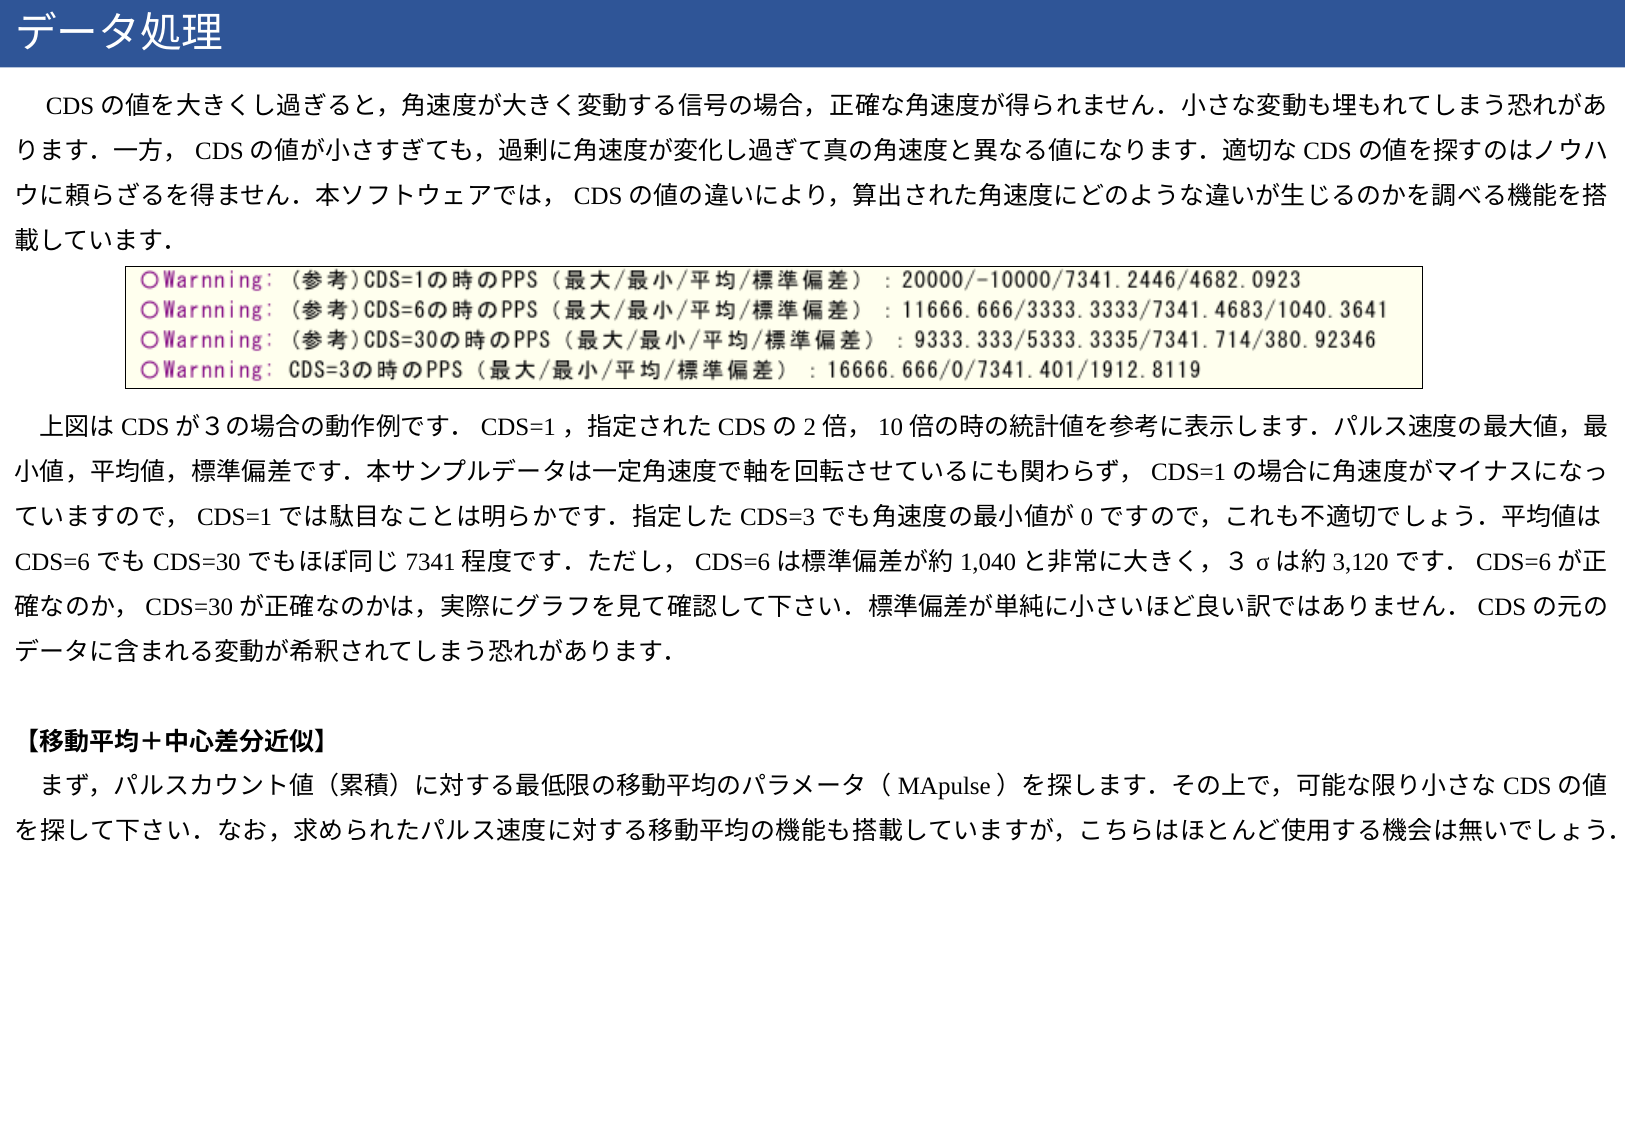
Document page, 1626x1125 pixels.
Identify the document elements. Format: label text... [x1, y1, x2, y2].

picture [125, 266, 1423, 389]
text_box データ処理 [0, 0, 1625, 68]
text_box CDSの値を大きくし過ぎると，角速度が大きく変動する信号の場合，正確な角速度が得られません．小さな変動も埋もれてしまう恐れがあります．一方，CDSの値が小さすぎても，過剰に角速度が変化し過ぎて真の角速度と異なる値になります．適切なCDSの値を探すのはノウハウに頼らざるを得ません．本ソフトウェアでは，CDSの値の違いにより，算出された角速度にどのような違いが生じるのかを調べる機能を搭載しています． [0, 67, 1623, 262]
text_box 上図はCDSが３の場合の動作例です．CDS=1，指定されたCDSの2倍，10倍の時の統計値を参考に表示します．パルス速度の最大値，最小値，平均値，標準偏差です．本サンプルデータは一定角速度で軸を回転させているにも関わらず，CDS=1の場合に角速度がマイナスになっていますので，CDS=1では駄目なことは明らかです．指定したCDS=3でも角速度の最小値が0ですので，これも不適切でしょう．平均値はCDS=6でもCDS=30でもほぼ同じ7341程度です．ただし，CDS=6は標準偏差が約1,040と非常に大きく，３σは約3,120です．CDS=6が正確なのか，CDS=30が正確なのかは，実際にグラフを見て確認して下さい．標準偏差が単純に小さいほど良い訳ではありません．CDSの元のデータに含まれる変動が希釈されてしまう恐れがあります． 【移動平均＋中心差分近似】 まず，パルスカウント値（累積）に対する最低限の移動平均のパラメータ（MApulse）を探します．その上で，可能な限り小さなCDSの値を探して下さい．なお，求められたパルス速度に対する移動平均の機能も搭載していますが，こちらはほとんど使用する機会は無いでしょう． [0, 388, 1623, 853]
